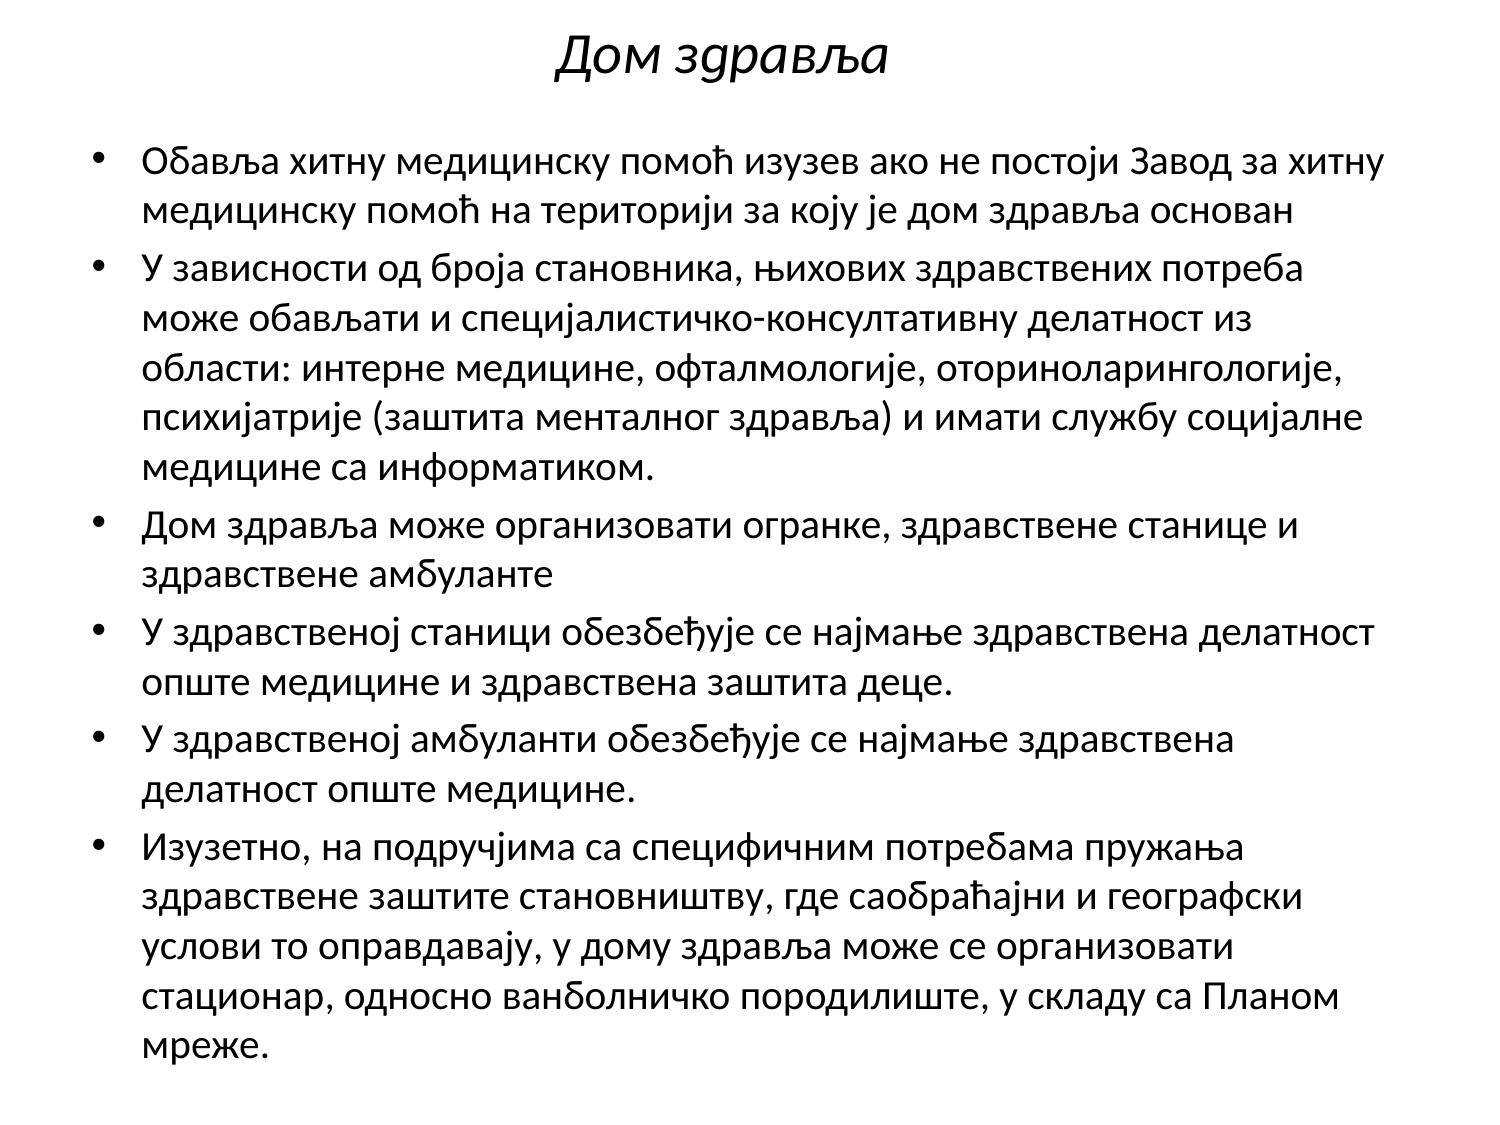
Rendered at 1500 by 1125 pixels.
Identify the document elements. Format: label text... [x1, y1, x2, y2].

list Обавља хитну медицинску помоћ изузев ако не постоји Завод за хитну медицинску помоћ на територији за коју је дом здравља основан У зависности од броја становника, њихових здравствених потреба може обављати и специјалистичко-консултативну делатност из области: интерне медицине, офталмологије, оториноларингологије, психијатрије (заштита менталног здравља) и имати службу социјалне медицине са информатиком. Дом здравља може организовати огранке, здравствене станице и здравствене амбуланте У здравственој станици обезбеђује се најмање здравствена делатност опште медицине и здравствена заштита деце. У здравственој амбуланти обезбеђује се најмање здравствена делатност опште медицине. Изузетно, на подручјима са специфичним потребама пружања здравствене заштите становништву, где саобраћајни и географски услови то оправдавају, у дому здравља може се организовати стационар, односно ванболничко породилиште, у складу са Планом мреже. [76, 125, 1418, 1114]
title Дом здравља [135, 30, 1324, 125]
